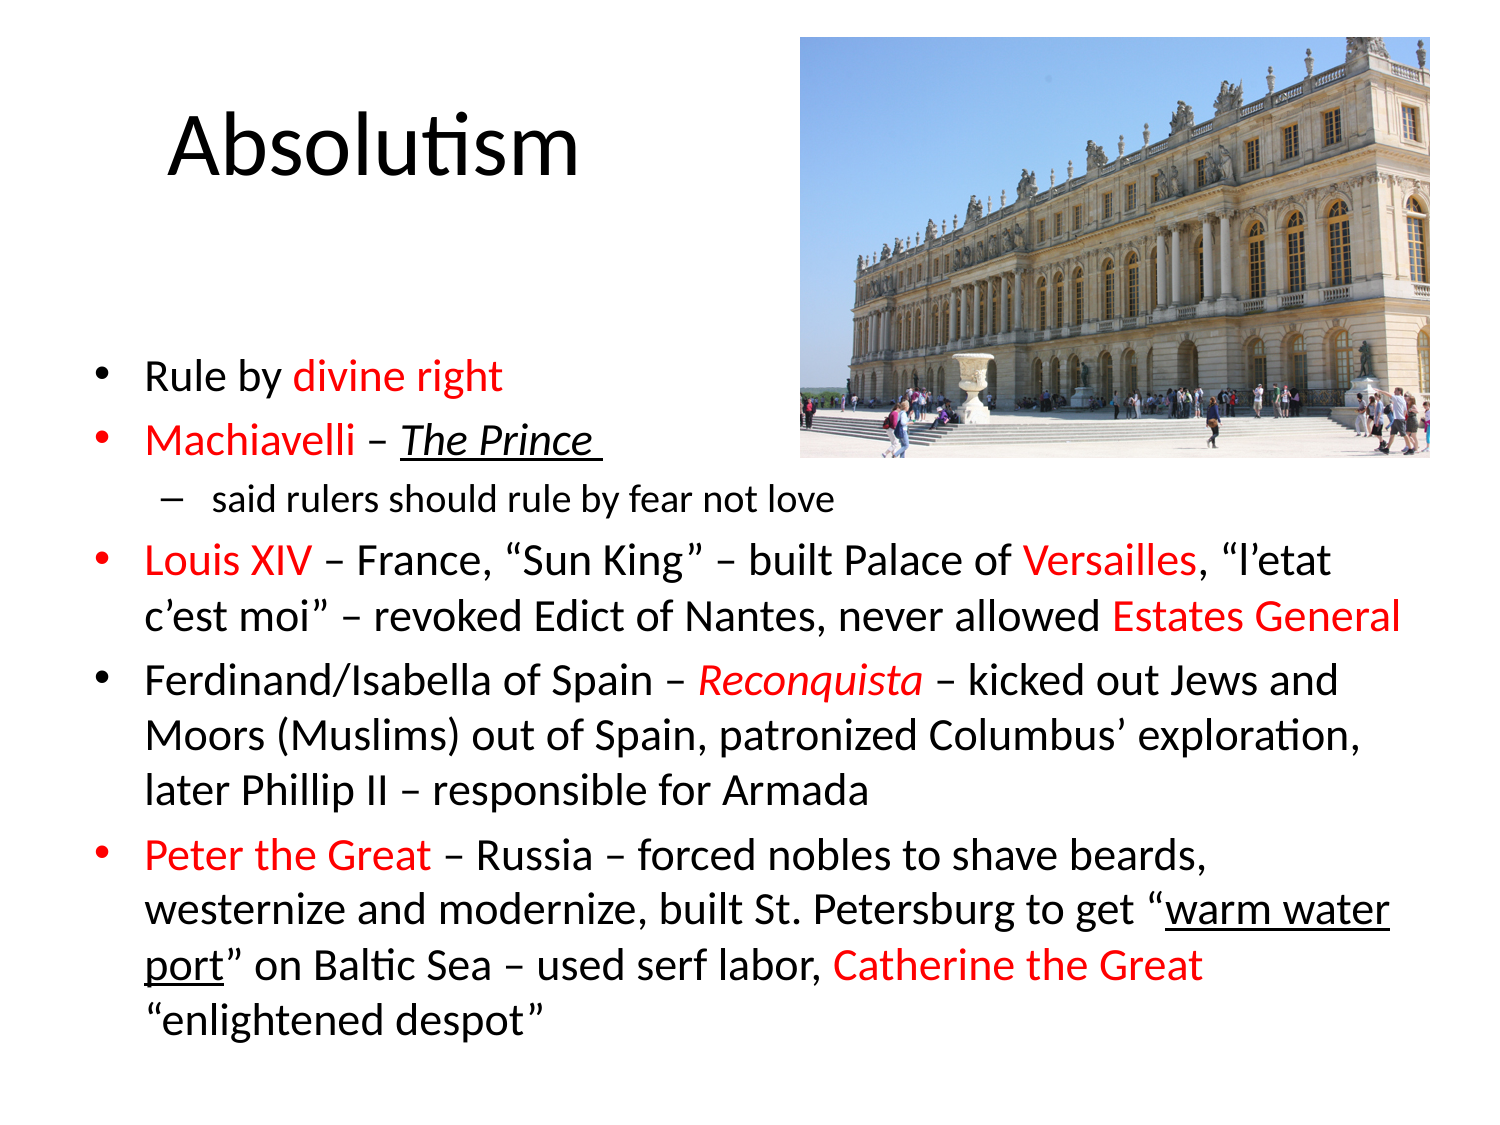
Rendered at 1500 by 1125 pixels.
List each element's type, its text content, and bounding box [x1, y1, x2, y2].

picture [799, 37, 1430, 458]
list Rule by divine right Machiavelli – The Prince said rulers should rule by fear not love Louis XIV – France, “Sun King” – built Palace of Versailles, “l’etat c’est moi” – revoked Edict of Nantes, never allowed Estates General Ferdinand/Isabella of Spain – Reconquista – kicked out Jews and Moors (Muslims) out of Spain, patronized Columbus’ exploration, later Phillip II – responsible for Armada Peter the Great – Russia – forced nobles to shave beards, westernize and modernize, built St. Petersburg to get “warm water port” on Baltic Sea – used serf labor, Catherine the Great “enlightened despot” [79, 337, 1430, 1080]
title Absolutism [75, 45, 675, 233]
